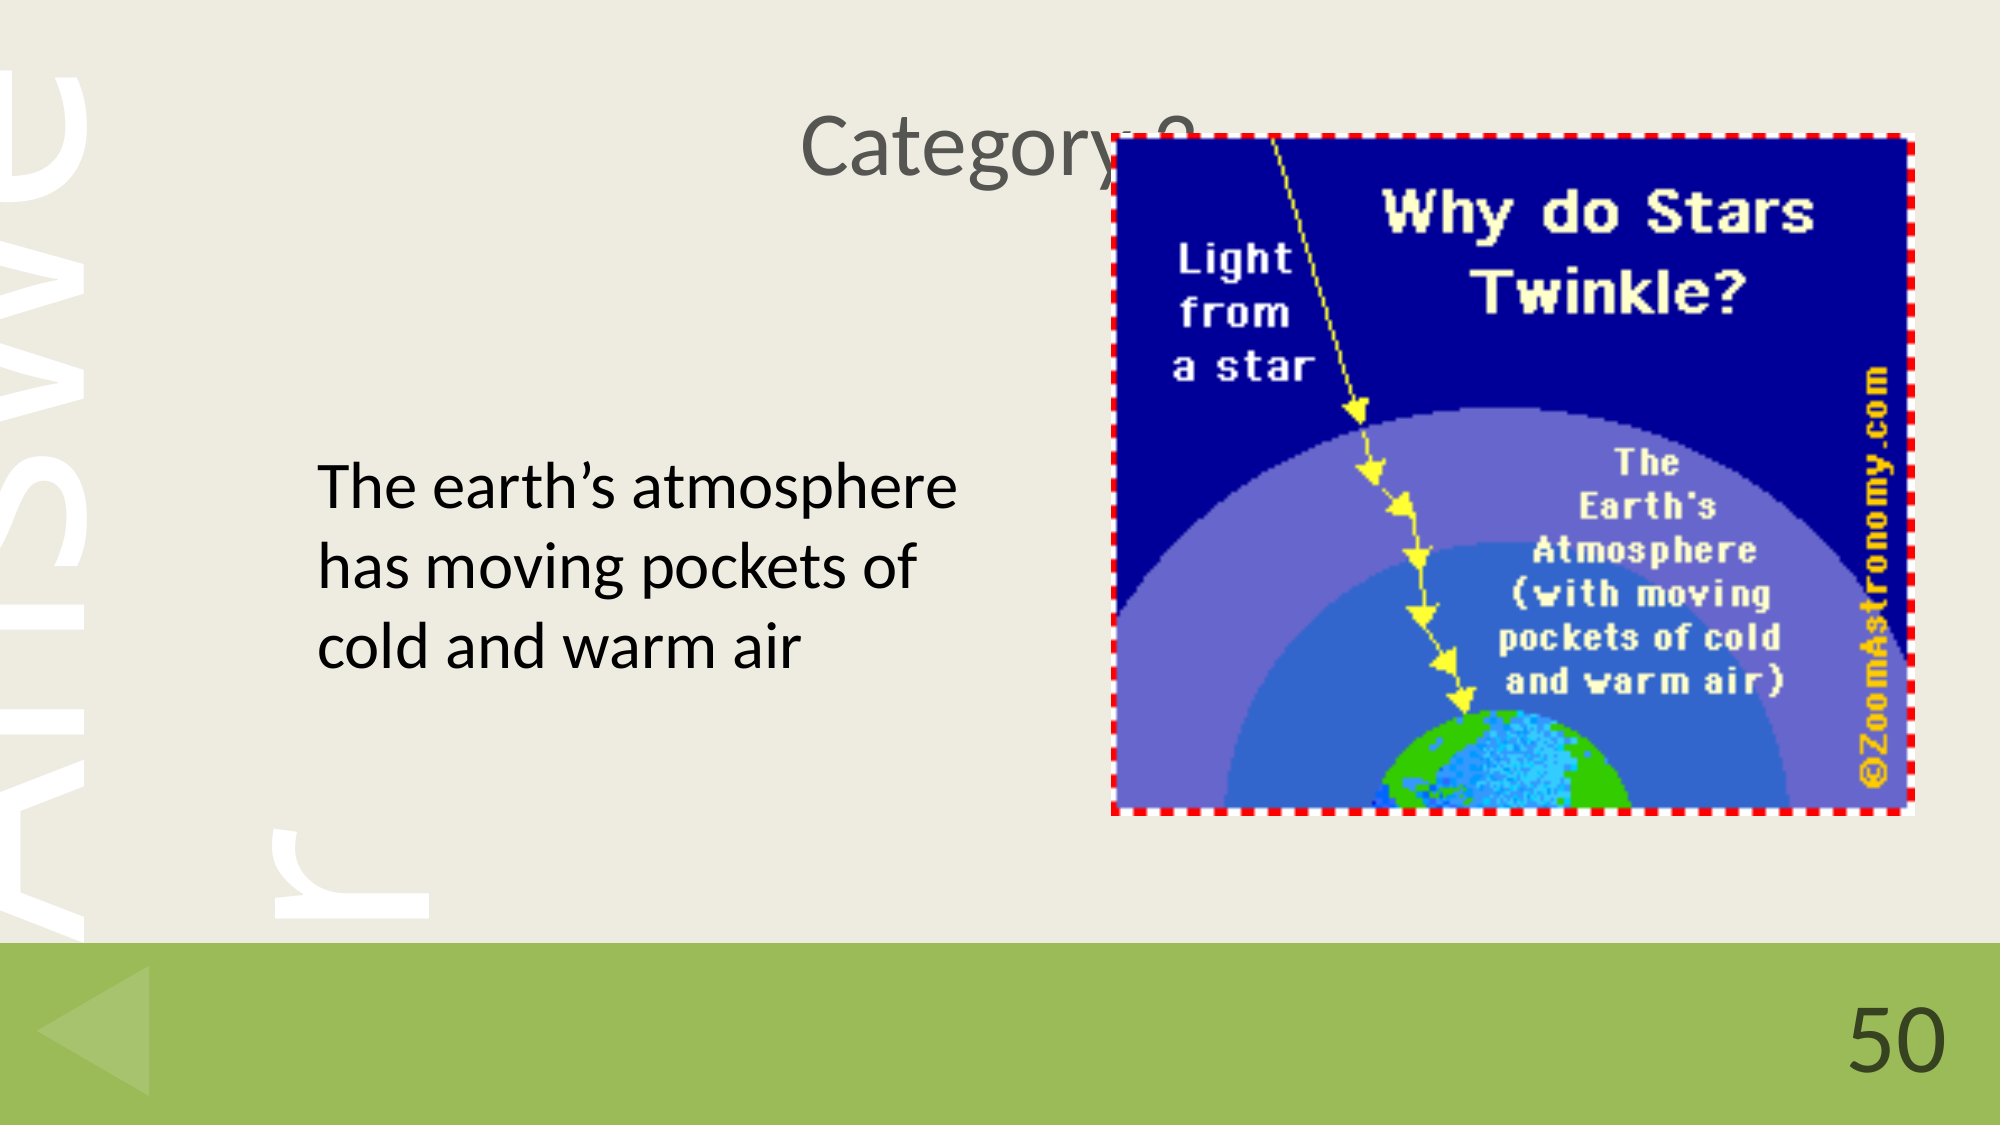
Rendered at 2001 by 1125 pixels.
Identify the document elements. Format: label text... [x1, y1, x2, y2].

list The earth’s atmosphere has moving pockets of cold and warm air [302, 307, 1039, 816]
list 50 [1494, 967, 1963, 1097]
title Category 3 [99, 45, 1900, 233]
picture [1110, 132, 1915, 816]
